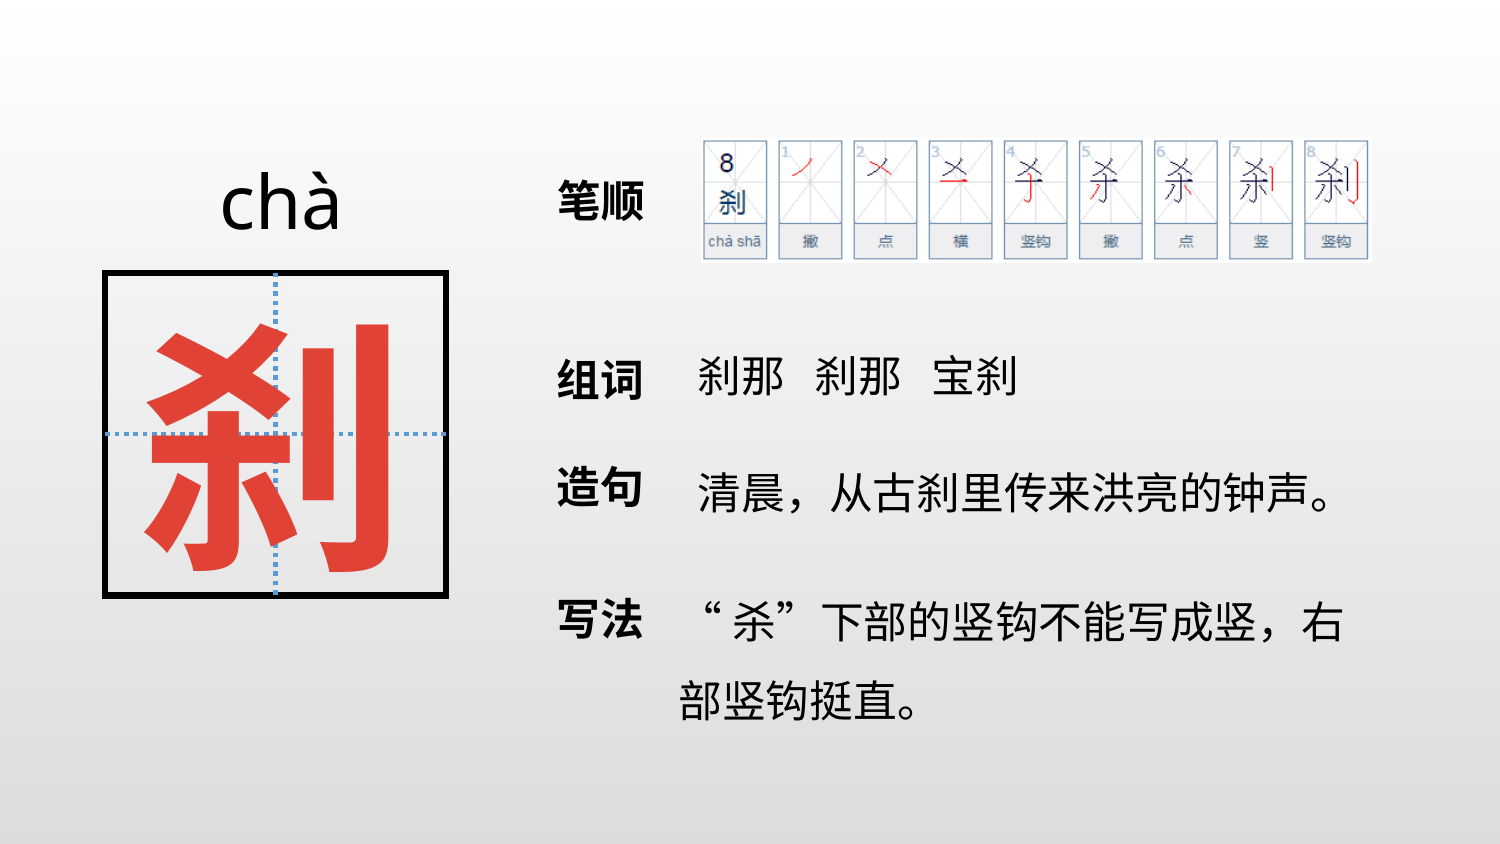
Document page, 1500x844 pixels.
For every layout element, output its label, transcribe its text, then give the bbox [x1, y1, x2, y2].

text_box 写法 [545, 586, 667, 650]
picture [701, 137, 1372, 263]
text_box 笔顺 [546, 167, 667, 232]
text_box 刹那 刹那 宝刹 [686, 324, 1214, 411]
text_box 清晨，从古刹里传来洪亮的钟声。 [686, 434, 1387, 524]
text_box 刹 [126, 272, 476, 609]
text_box chà [207, 148, 365, 250]
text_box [105, 272, 447, 596]
text_box “杀”下部的竖钩不能写成竖，右部竖钩挺直。 [667, 563, 1399, 732]
text_box 组词 [545, 347, 686, 411]
text_box 造句 [545, 454, 667, 519]
